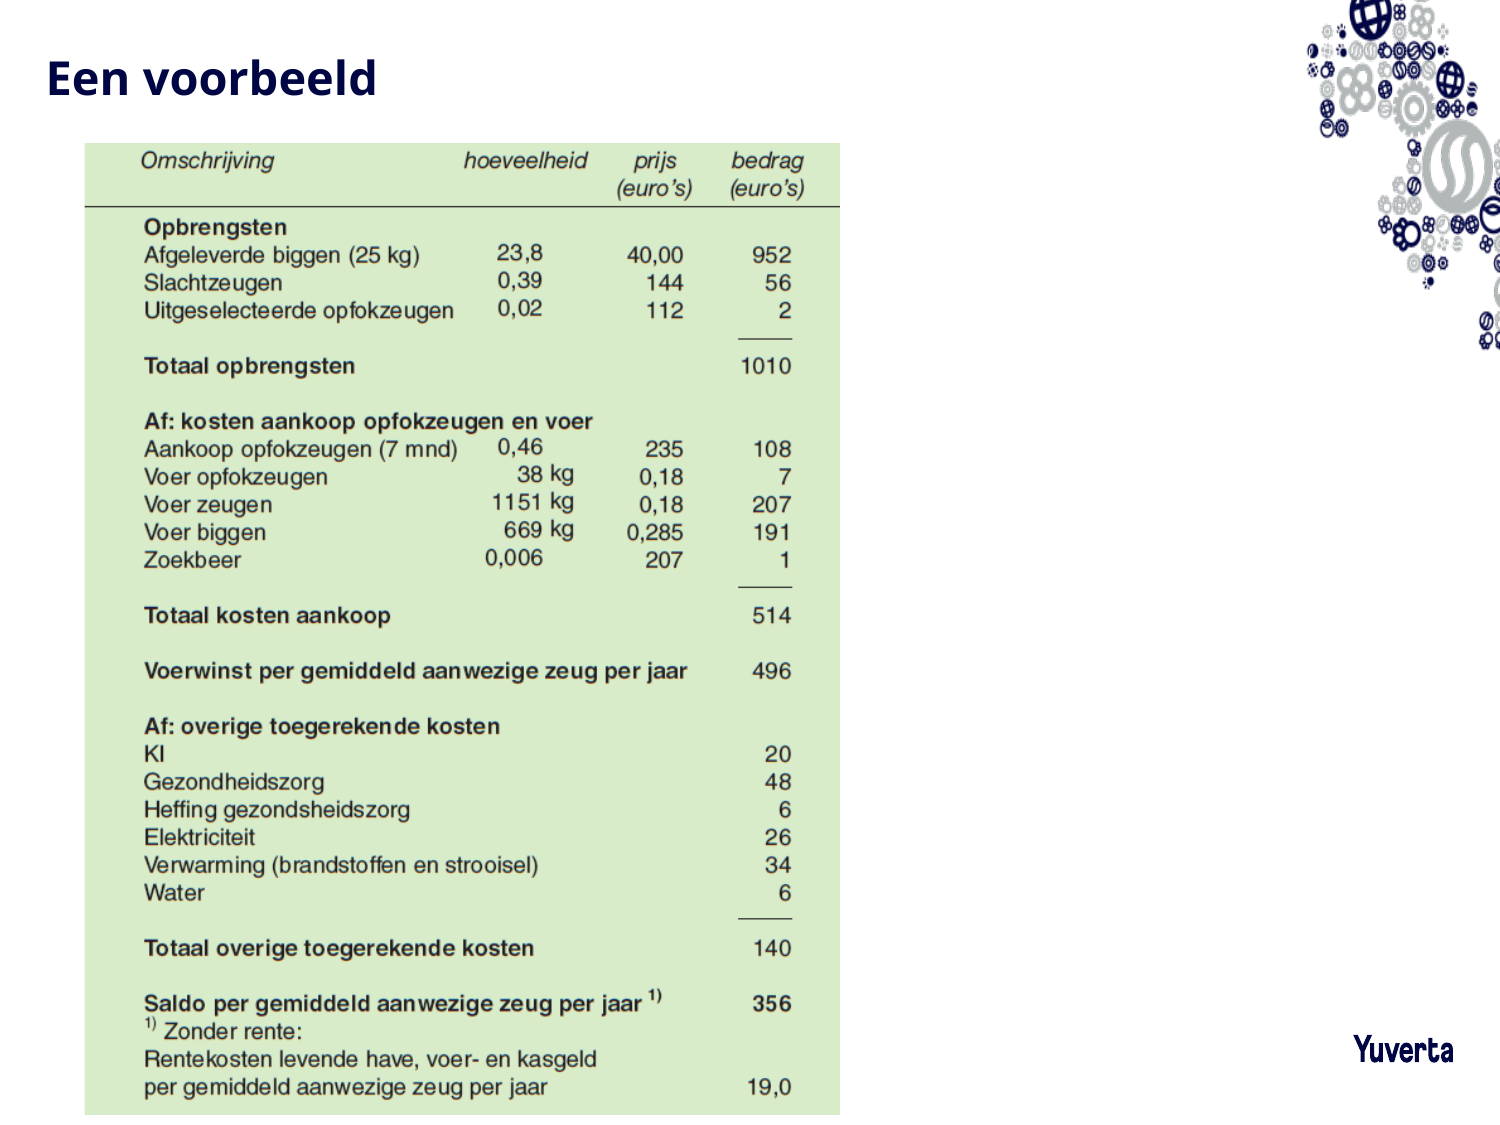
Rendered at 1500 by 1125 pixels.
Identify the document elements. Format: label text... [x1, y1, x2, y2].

picture [0, 0, 1500, 1125]
title Een voorbeeld [45, 48, 1290, 239]
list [84, 143, 840, 1115]
